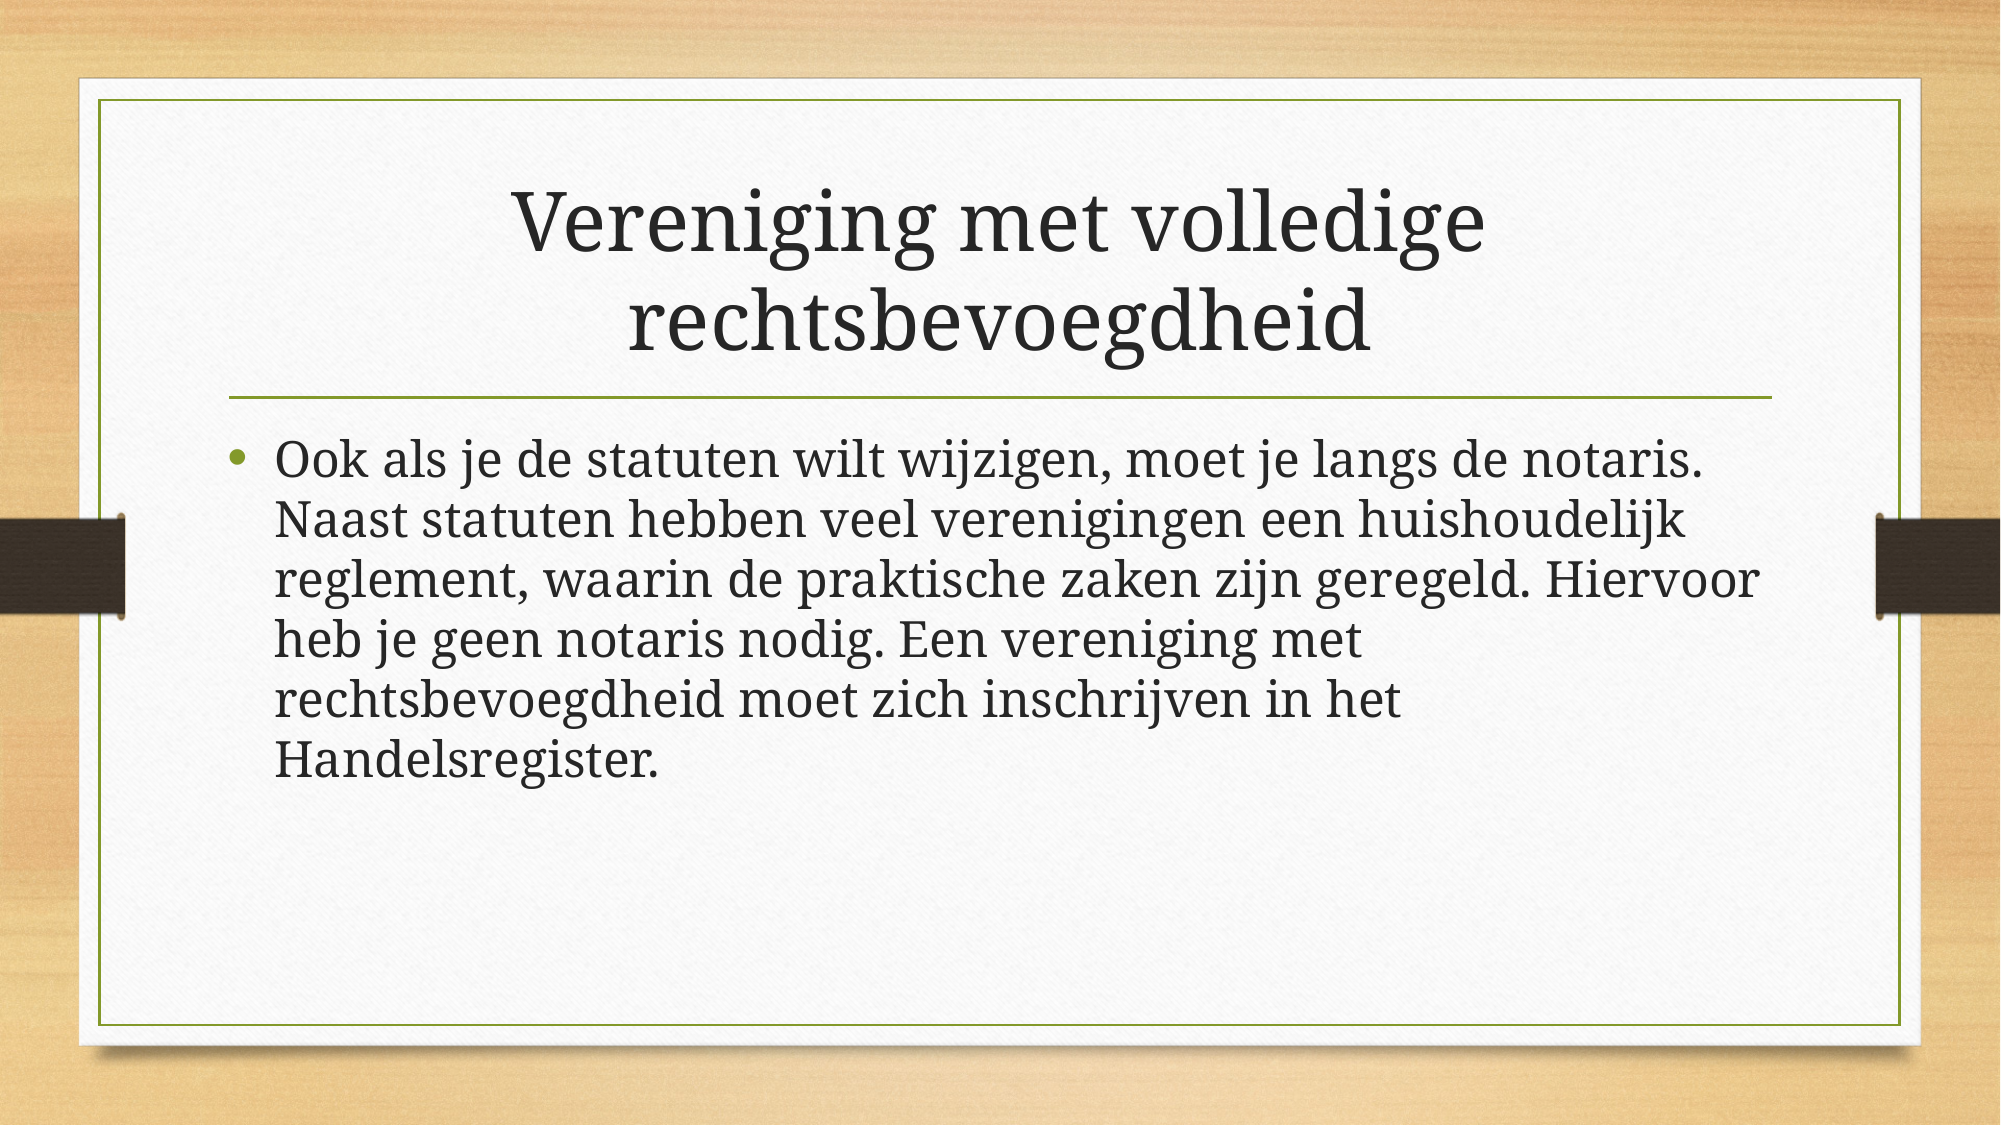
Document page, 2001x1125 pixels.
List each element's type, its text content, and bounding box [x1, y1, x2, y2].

list Ook als je de statuten wilt wijzigen, moet je langs de notaris. Naast statuten hebben veel verenigingen een huishoudelijk reglement, waarin de praktische zaken zijn geregeld. Hiervoor heb je geen notaris nodig. Een vereniging met rechtsbevoegdheid moet zich inschrijven in het Handelsregister. [212, 419, 1788, 964]
title Vereniging met volledige rechtsbevoegdheid [212, 161, 1788, 375]
picture [0, 0, 2001, 1125]
